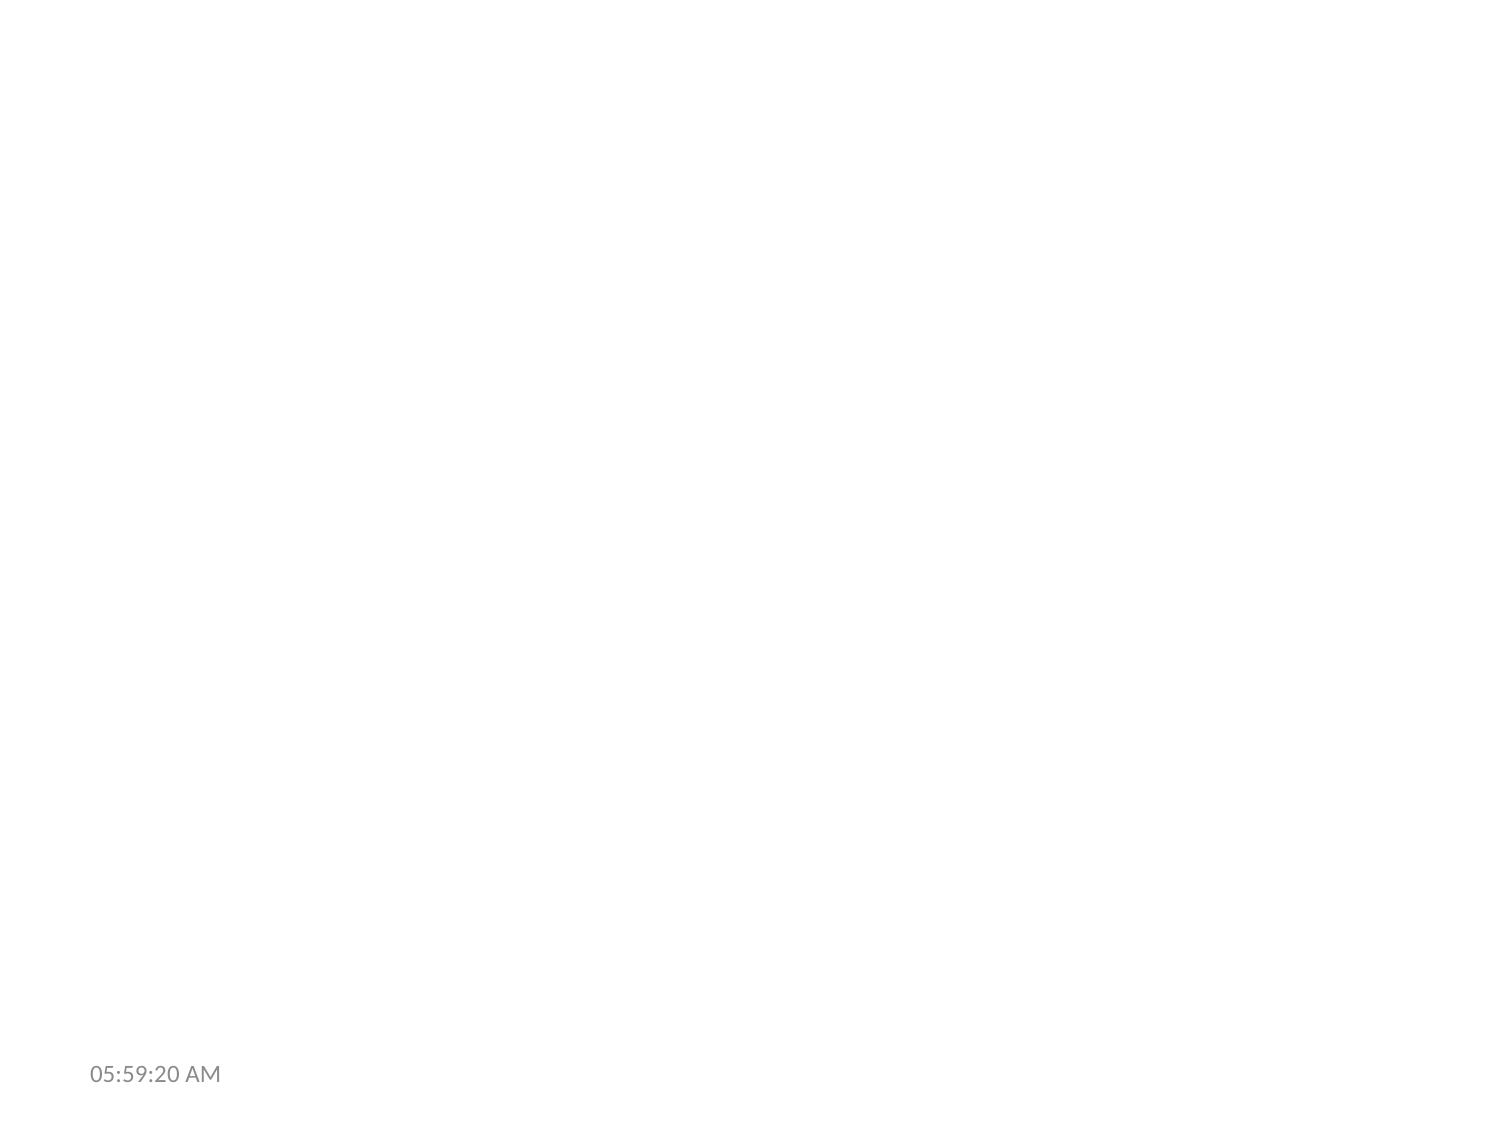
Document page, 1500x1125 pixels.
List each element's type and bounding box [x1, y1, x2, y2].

slide_number [75, 1042, 425, 1103]
